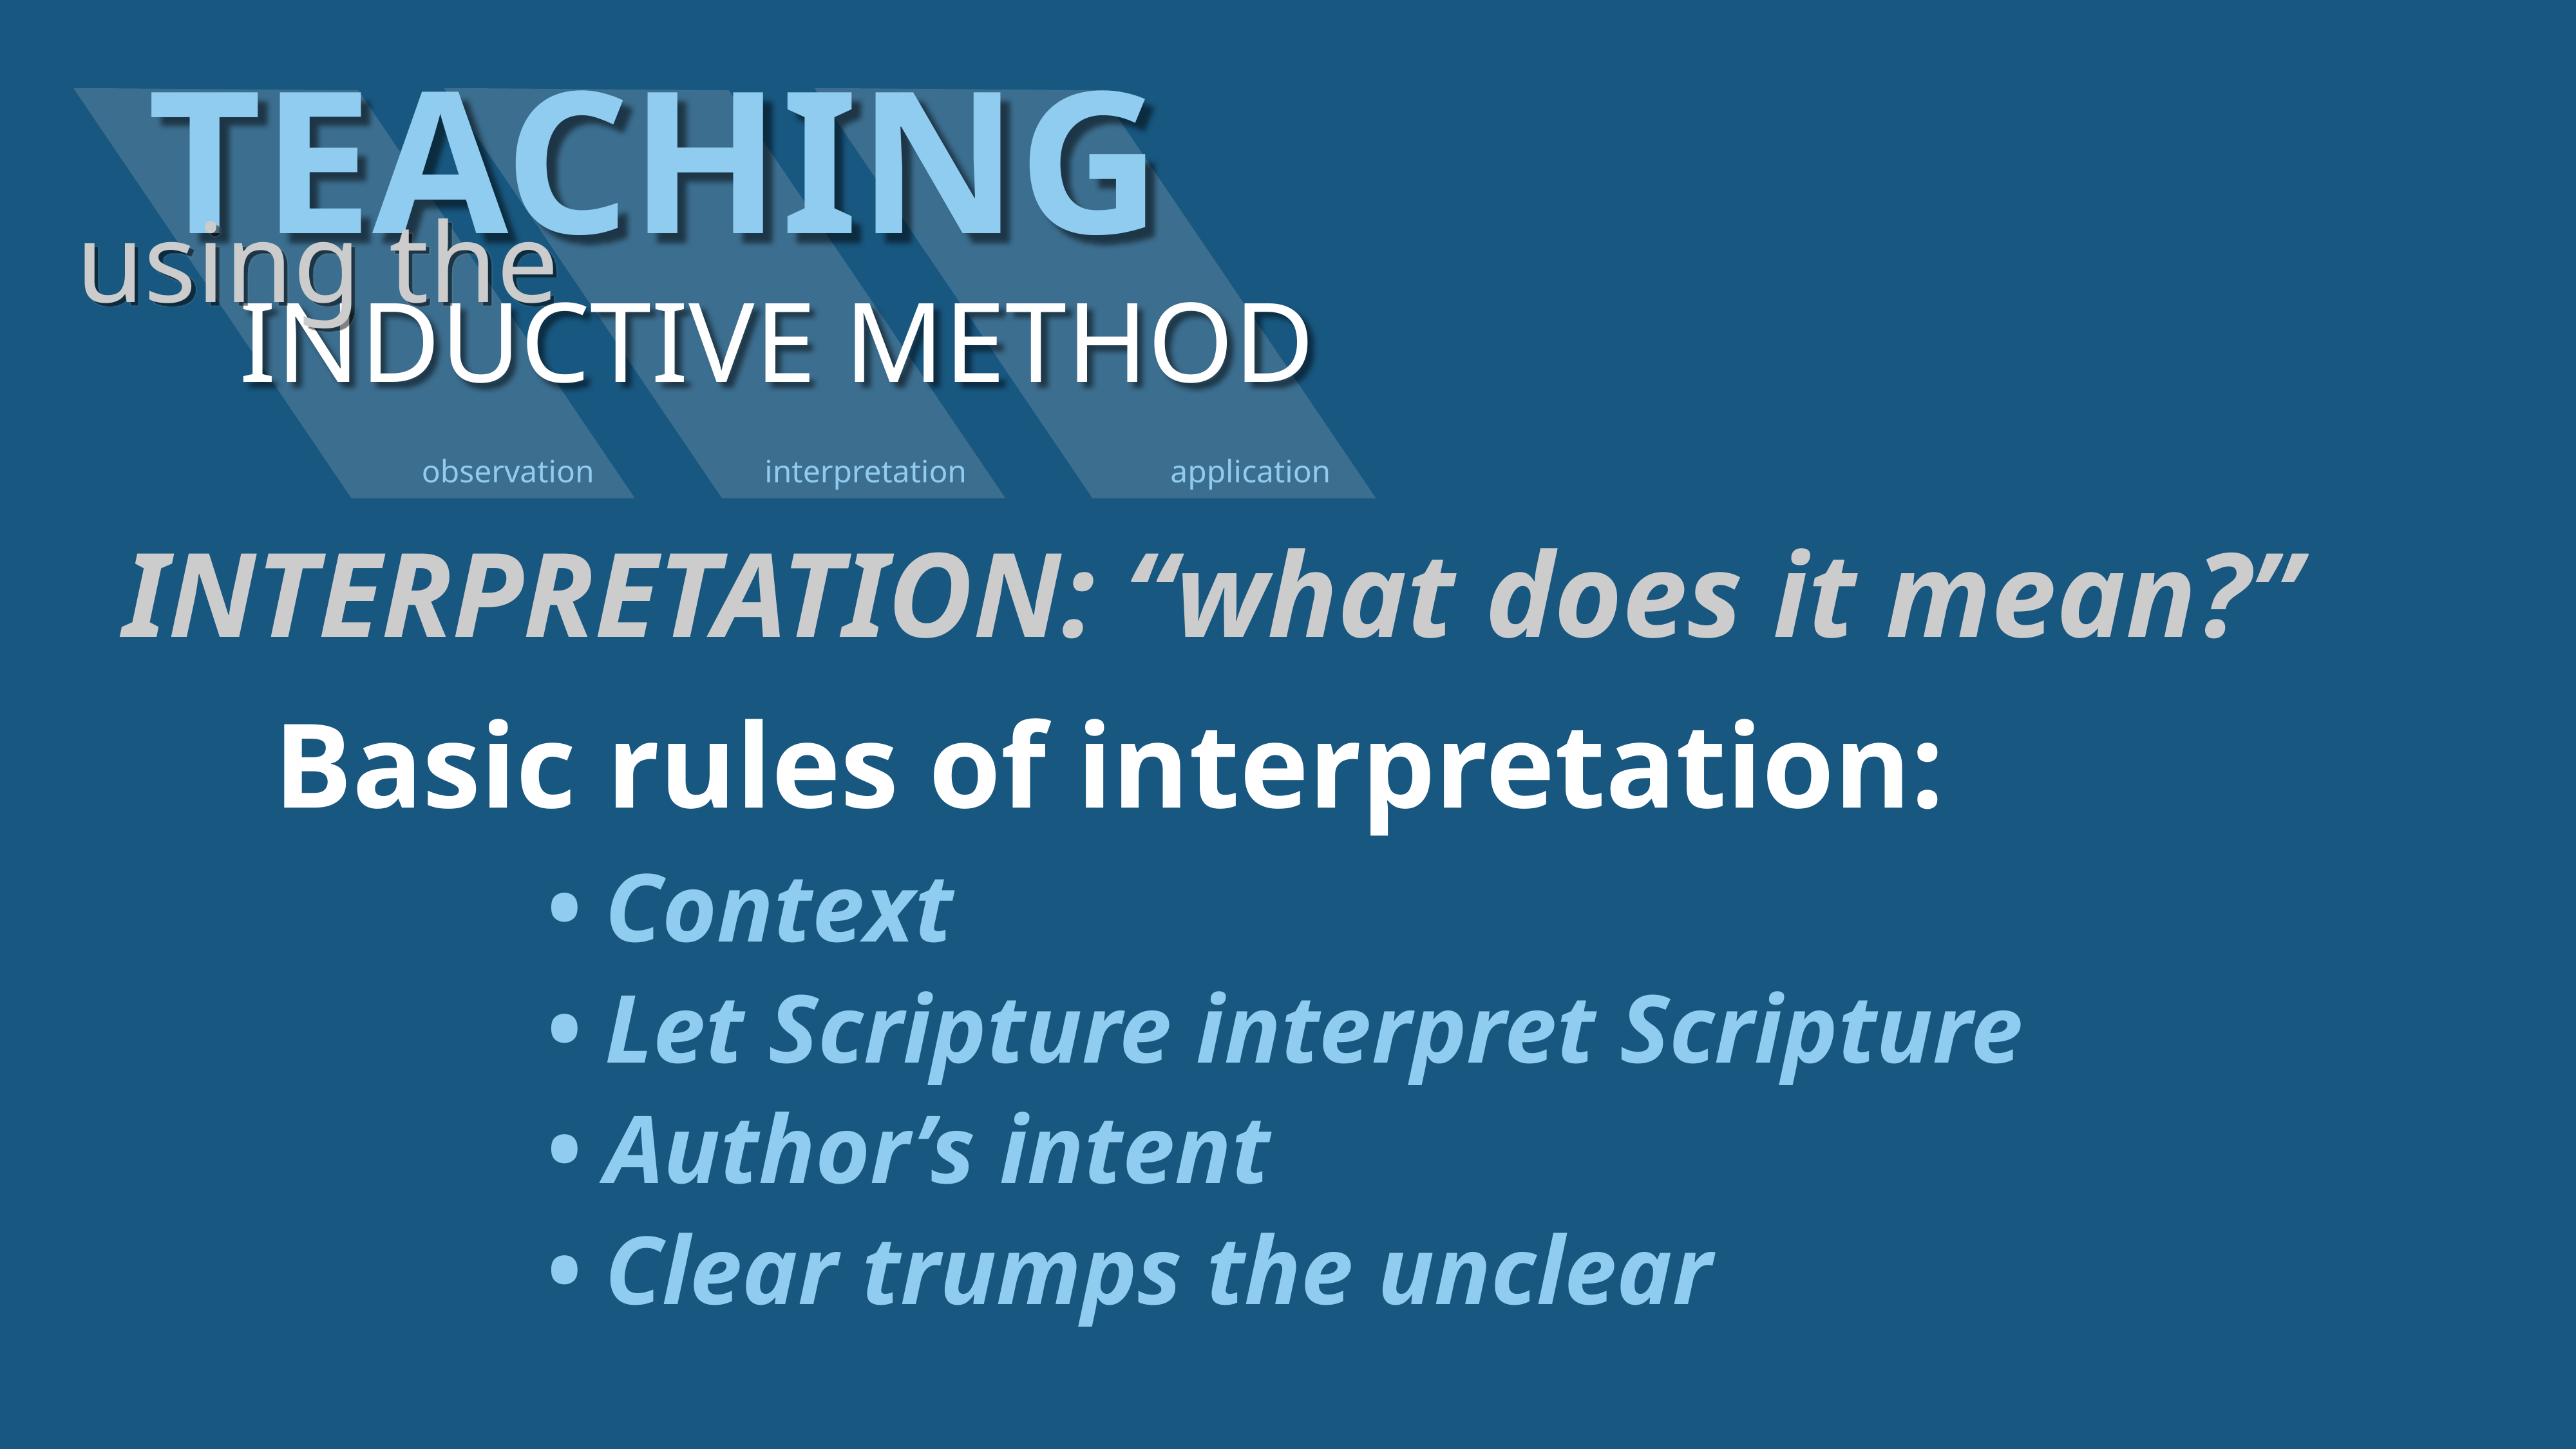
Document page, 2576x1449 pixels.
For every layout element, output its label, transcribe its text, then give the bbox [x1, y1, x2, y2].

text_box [73, 14, 1376, 498]
text_box • Author’s intent [540, 1106, 2337, 1208]
text_box INTERPRETATION: “what does it mean?” [118, 542, 2458, 665]
text_box • Clear trumps the unclear [540, 1227, 2337, 1328]
text_box • Let Scripture interpret Scripture [540, 985, 2337, 1086]
text_box • Context [540, 864, 2337, 966]
text_box Basic rules of interpretation: [268, 713, 2576, 836]
